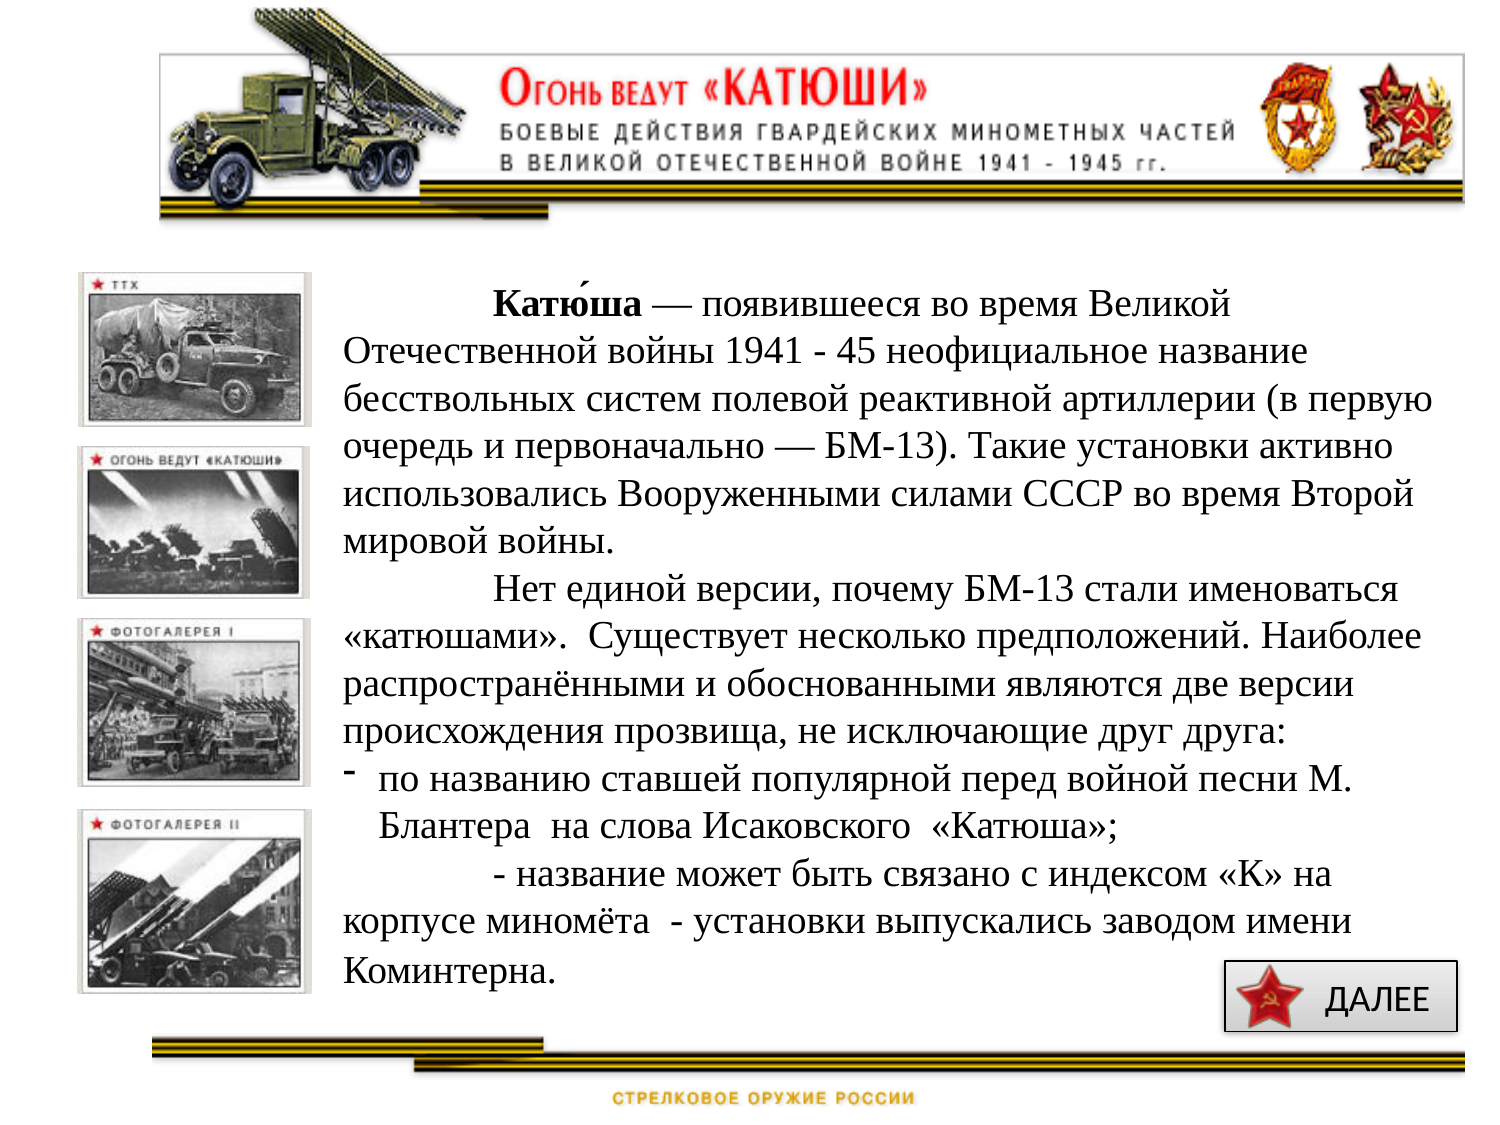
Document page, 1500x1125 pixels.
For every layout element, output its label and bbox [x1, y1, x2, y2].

text_box [77, 6, 1466, 1117]
picture [1236, 962, 1304, 1030]
